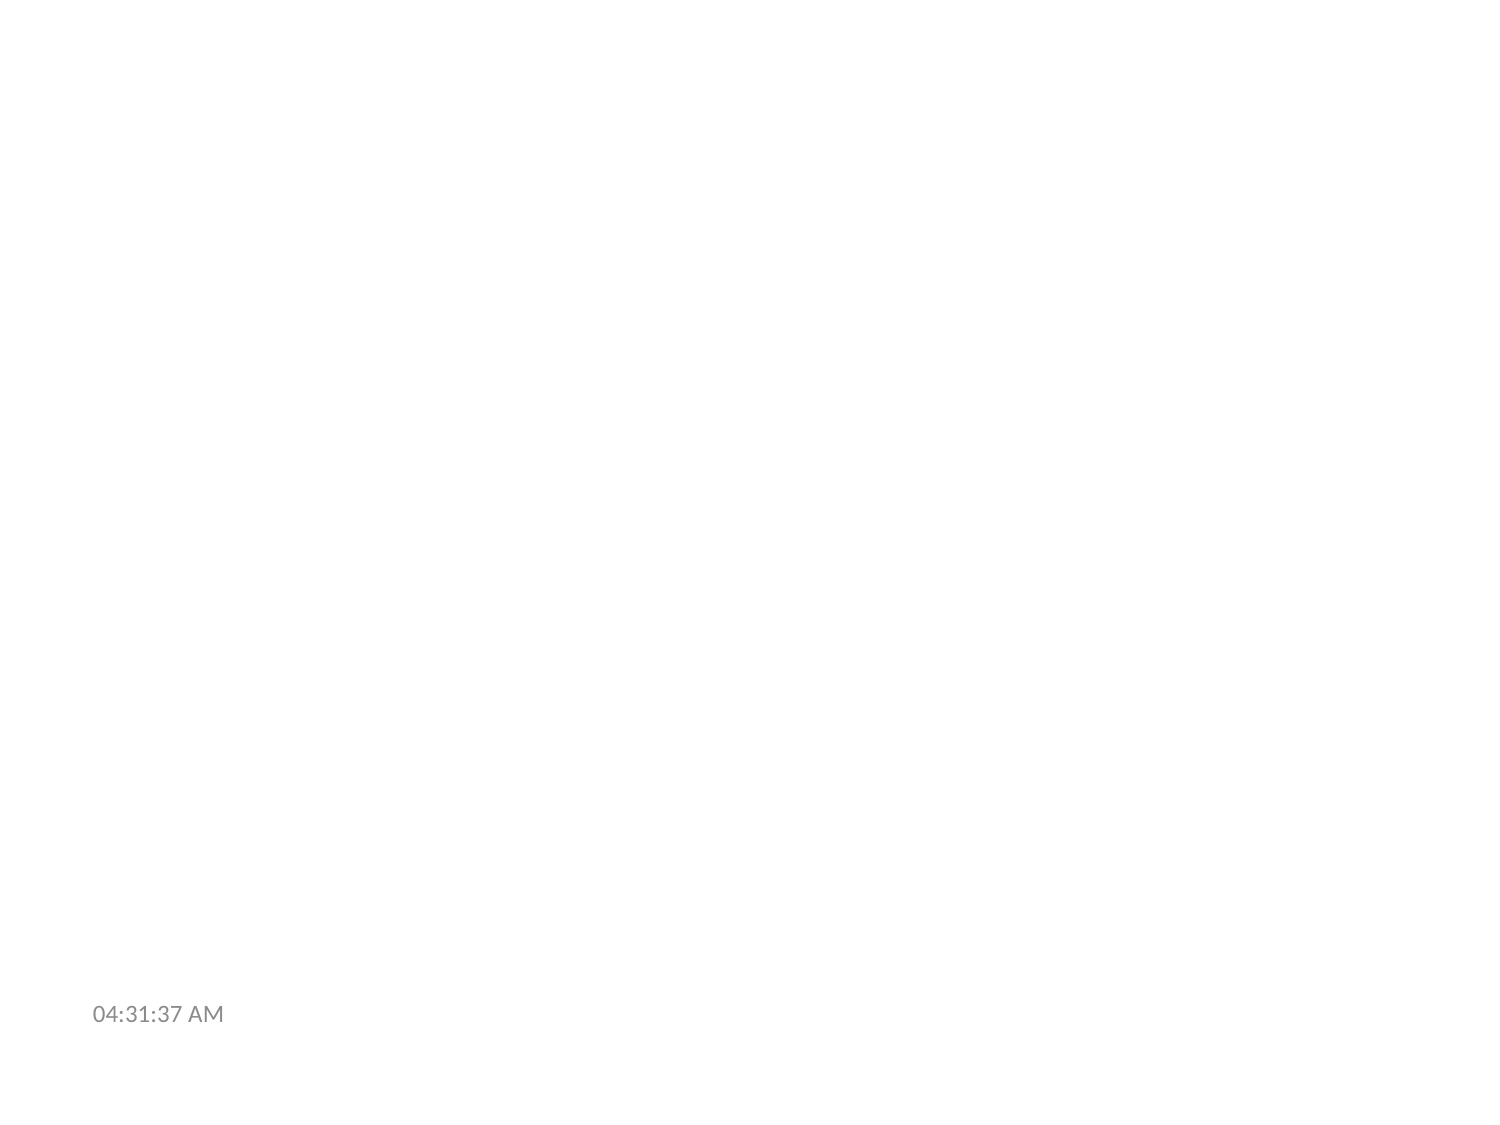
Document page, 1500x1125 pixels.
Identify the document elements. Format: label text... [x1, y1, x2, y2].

text_box 3:35:09 PM [77, 982, 428, 1043]
